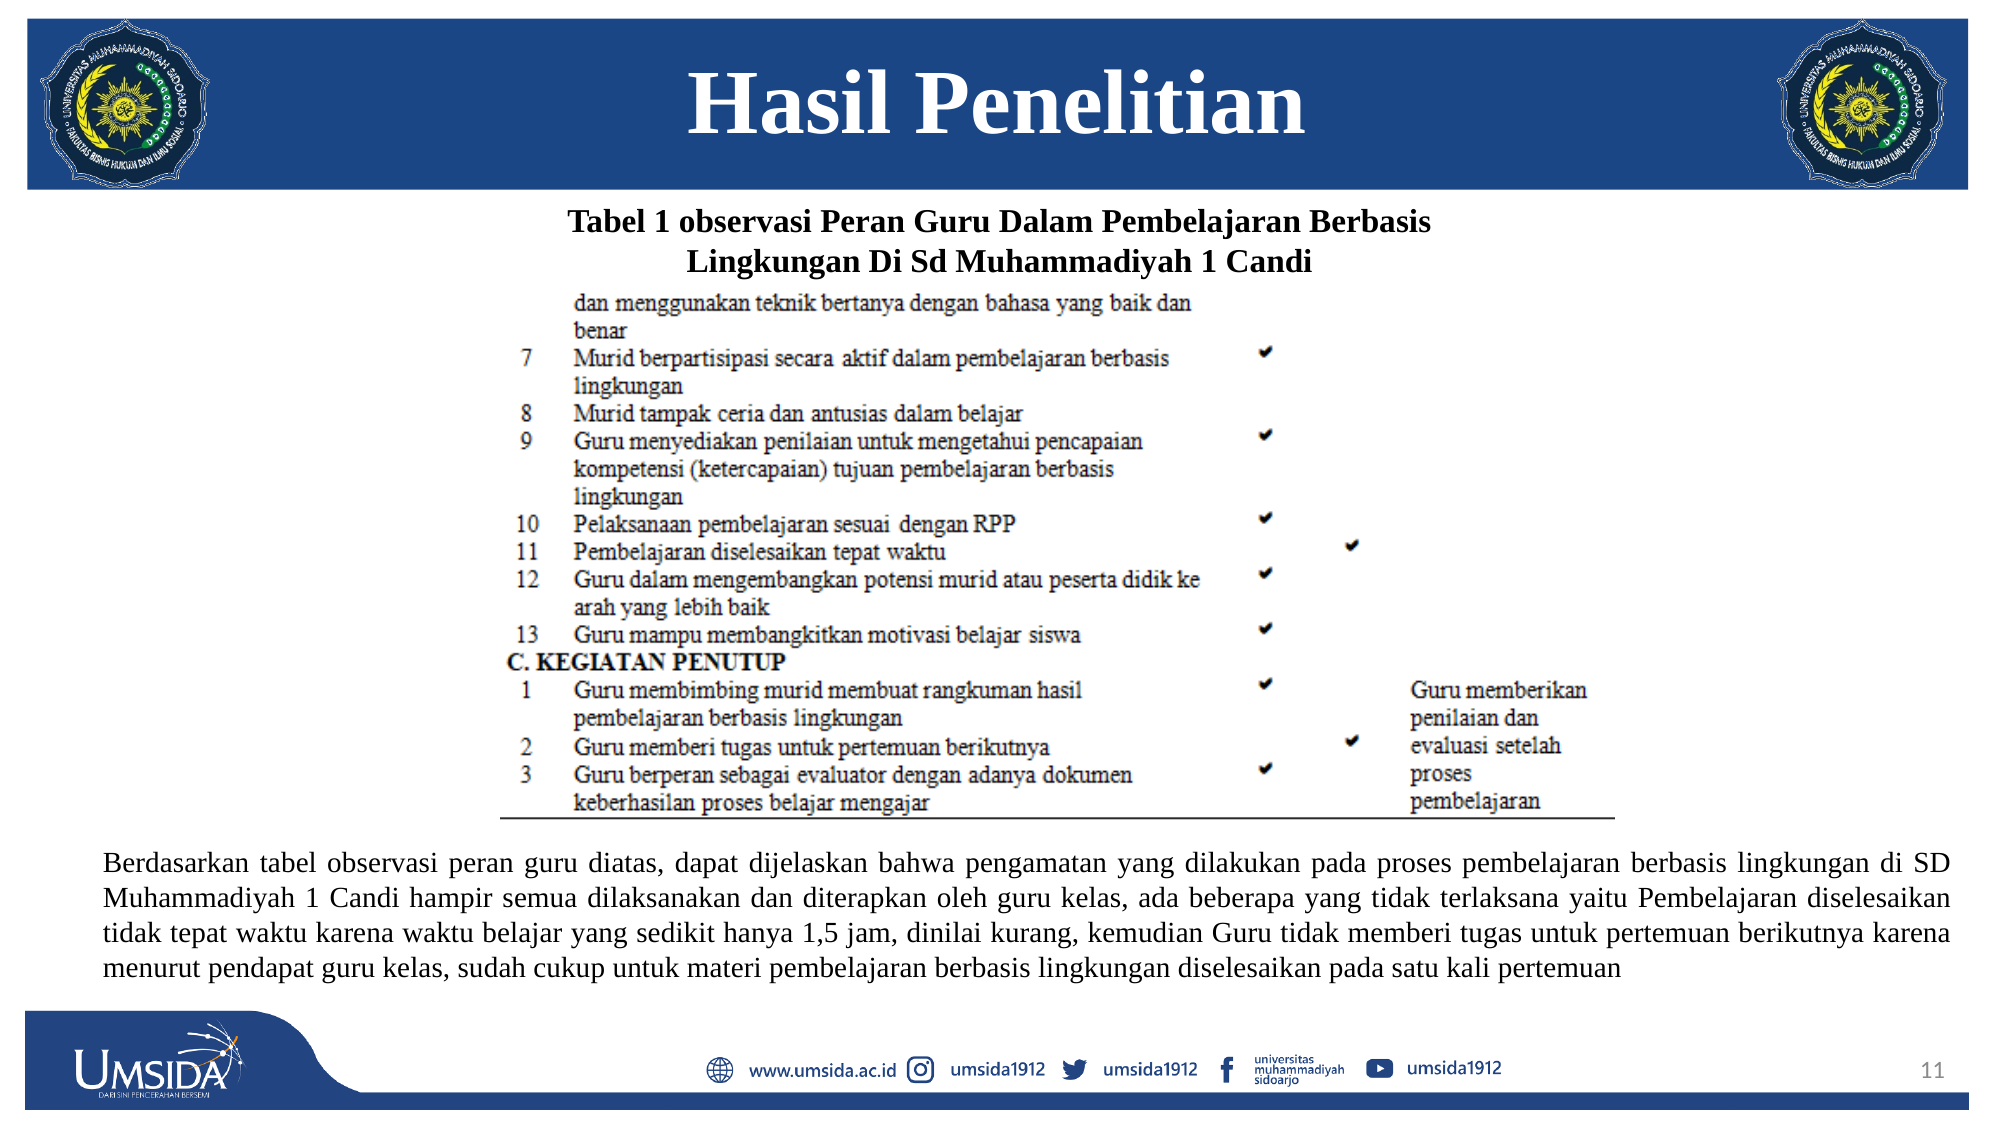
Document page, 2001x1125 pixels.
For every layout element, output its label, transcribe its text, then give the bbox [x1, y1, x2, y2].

picture [25, 16, 1969, 1110]
text_box Tabel 1 observasi Peran Guru Dalam Pembelajaran Berbasis Lingkungan Di Sd Muhammadiyah 1 Candi [500, 191, 1500, 286]
text_box Berdasarkan tabel observasi peran guru diatas, dapat dijelaskan bahwa pengamatan yang dilakukan pada proses pembelajaran berbasis lingkungan di SD Muhammadiyah 1 Candi hampir semua dilaksanakan dan diterapkan oleh guru kelas, ada beberapa yang tidak terlaksana yaitu Pembelajaran diselesaikan tidak tepat waktu karena waktu belajar yang sedikit hanya 1,5 jam, dinilai kurang, kemudian Guru tidak memberi tugas untuk pertemuan berikutnya karena menurut pendapat guru kelas, sudah cukup untuk materi pembelajaran berbasis lingkungan diselesaikan pada satu kali pertemuan [88, 835, 1969, 991]
text_box Hasil Penelitian [27, 18, 1969, 190]
